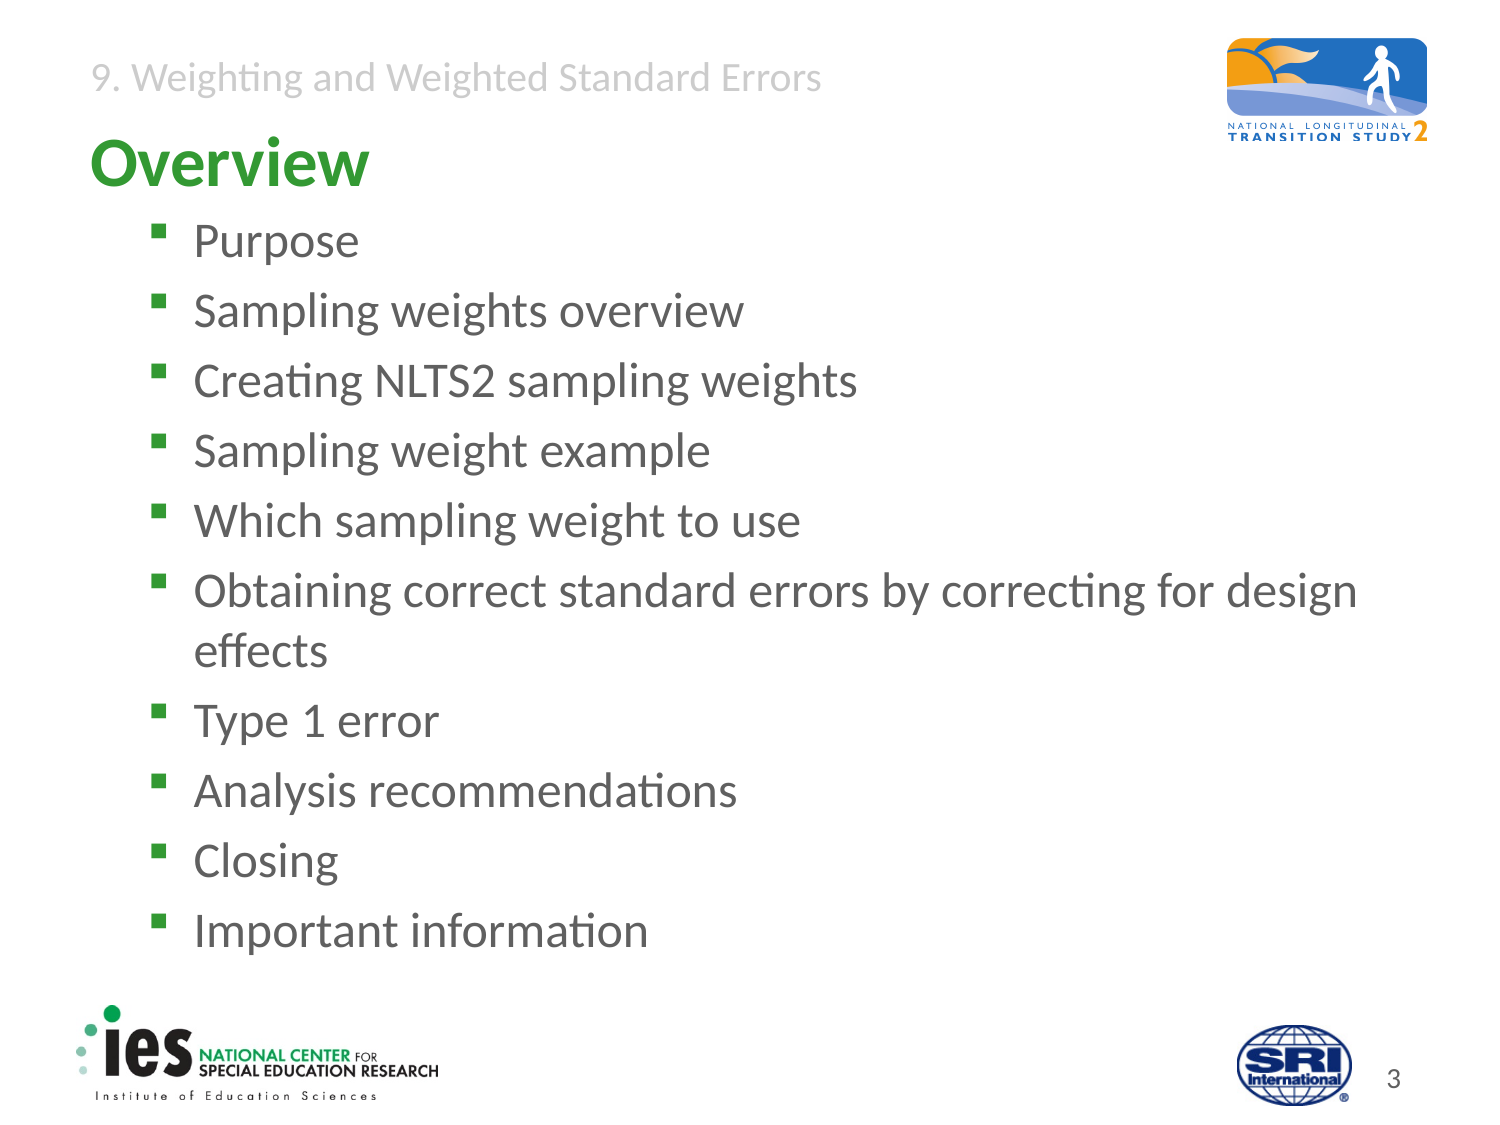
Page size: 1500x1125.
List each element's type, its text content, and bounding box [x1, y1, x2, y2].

list Purpose Sampling weights overview Creating NLTS2 sampling weights Sampling weight example Which sampling weight to use Obtaining correct standard errors by correcting for design effects Type 1 error Analysis recommendations Closing Important information [74, 199, 1426, 943]
picture [1237, 1025, 1352, 1106]
picture [76, 1005, 438, 1100]
slide_number 2 [1312, 1051, 1417, 1125]
title Overview [74, 90, 1426, 199]
